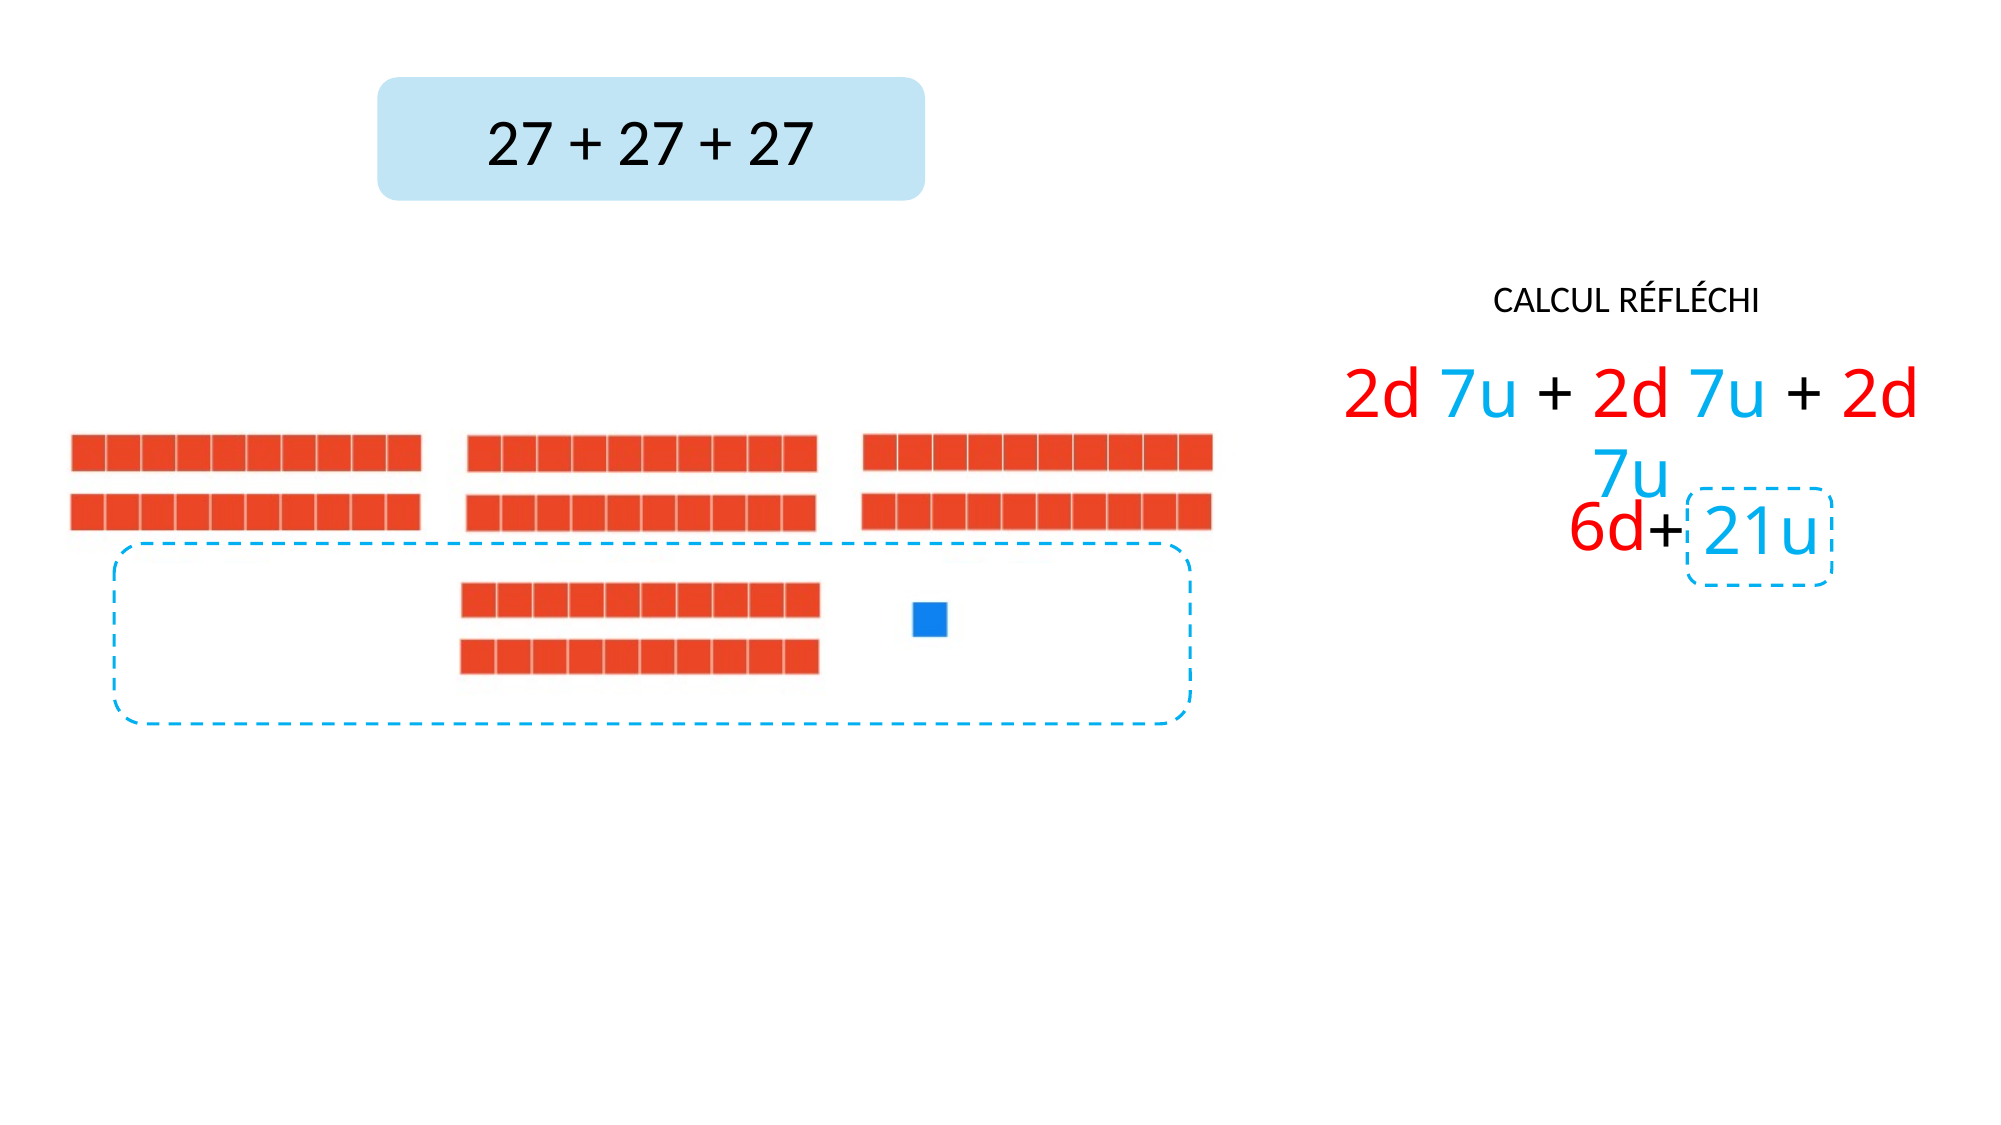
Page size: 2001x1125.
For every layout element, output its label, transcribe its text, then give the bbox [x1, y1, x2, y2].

text_box 6d [1306, 476, 1909, 572]
text_box [112, 563, 387, 726]
text_box 2d 7u + 2d 7u + 2d 7u [1297, 343, 1967, 518]
picture [0, 358, 1283, 748]
text_box [1685, 486, 1834, 587]
text_box [1021, 563, 1192, 726]
text_box + 21u [1626, 480, 1843, 576]
text_box CALCUL RÉFLÉCHI [1478, 268, 1786, 328]
text_box 27 + 27 + 27 [375, 75, 927, 203]
